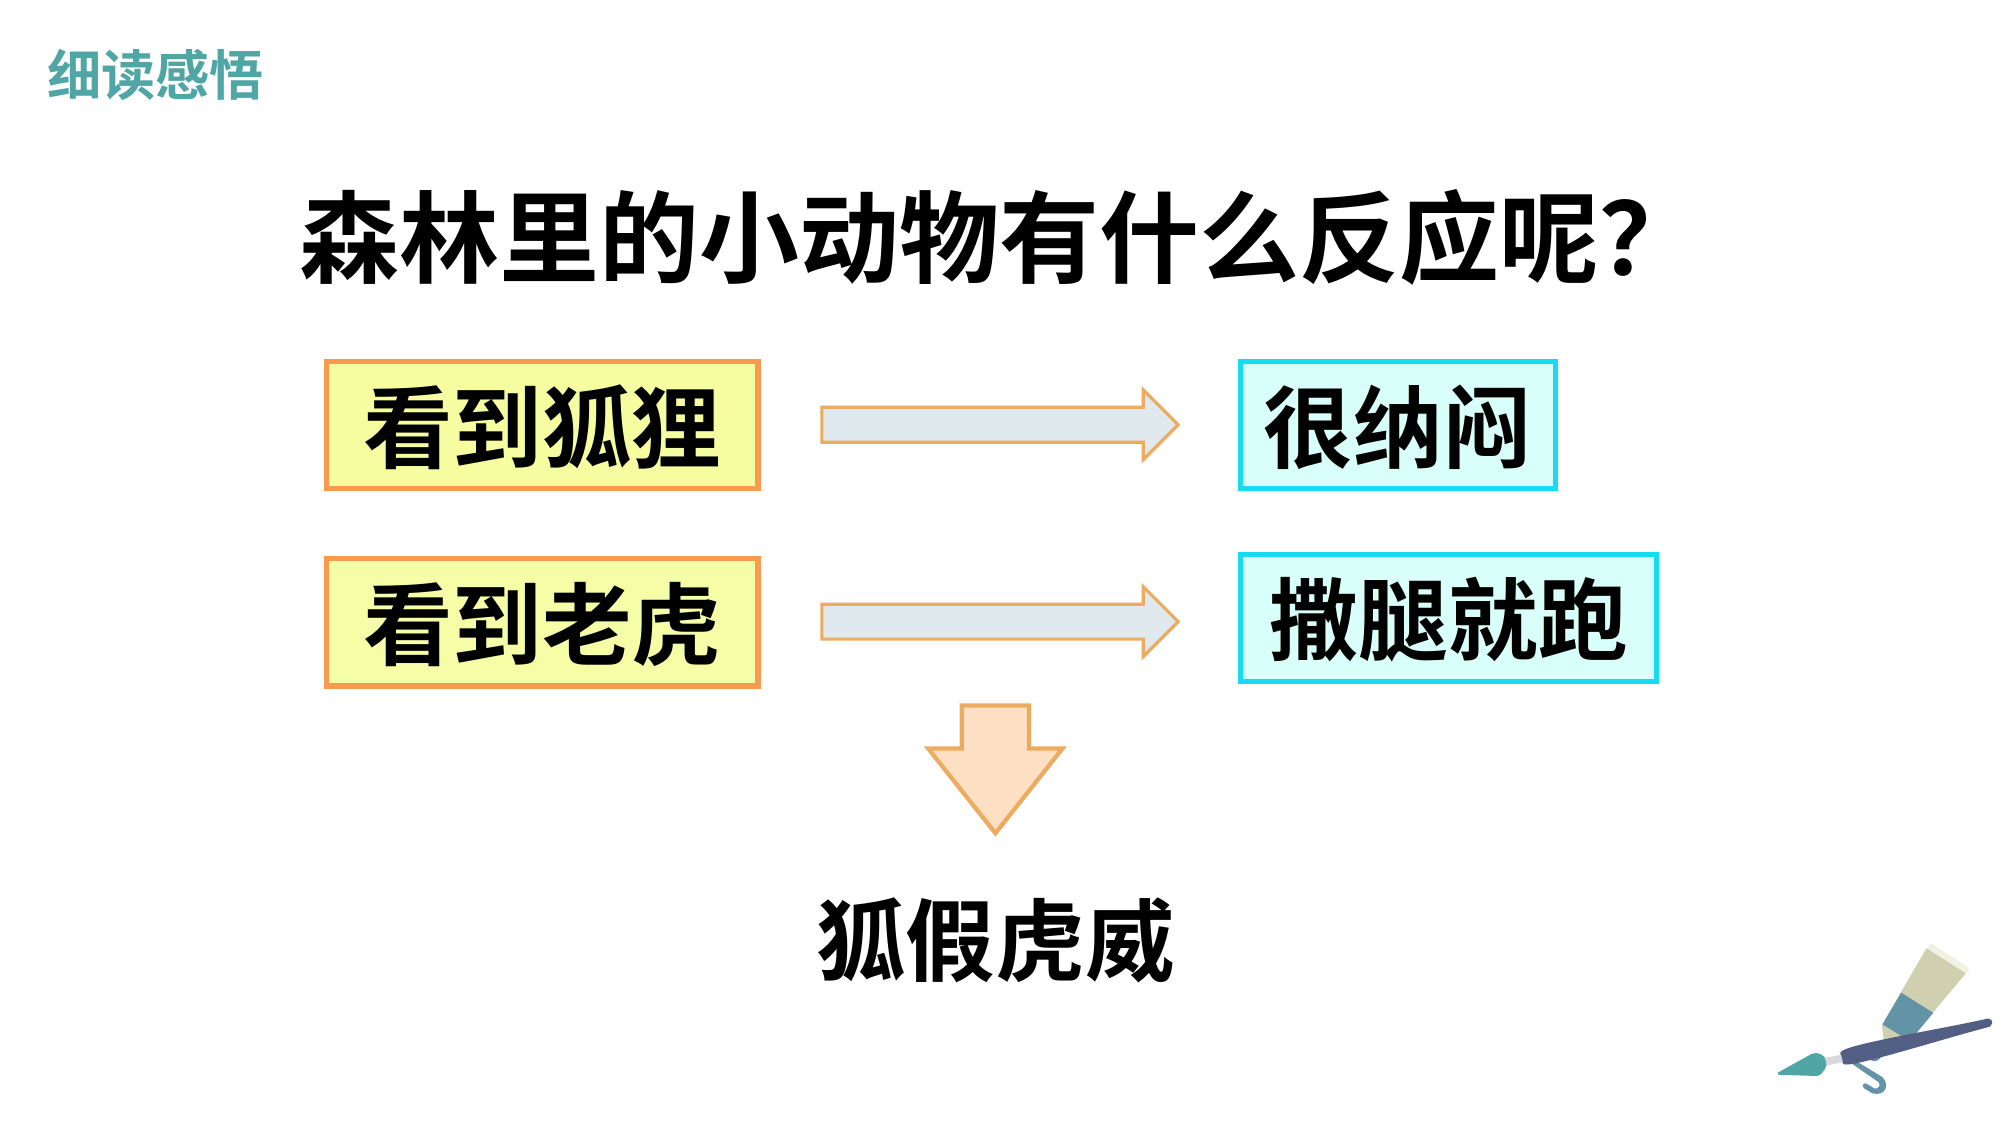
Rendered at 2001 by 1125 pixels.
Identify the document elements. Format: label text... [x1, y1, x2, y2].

text_box 很纳闷 [1240, 361, 1556, 489]
text_box [820, 584, 1180, 660]
text_box 森林里的小动物有什么反应呢？ [157, 129, 1843, 306]
text_box 撒腿就跑 [1240, 554, 1657, 682]
text_box [820, 387, 1180, 463]
text_box 细读感悟 [32, 33, 347, 114]
text_box [926, 704, 1065, 835]
text_box 看到老虎 [326, 558, 758, 686]
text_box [1811, 945, 1974, 1125]
text_box 狐假虎威 [676, 842, 1315, 1003]
text_box 看到狐狸 [326, 361, 758, 489]
